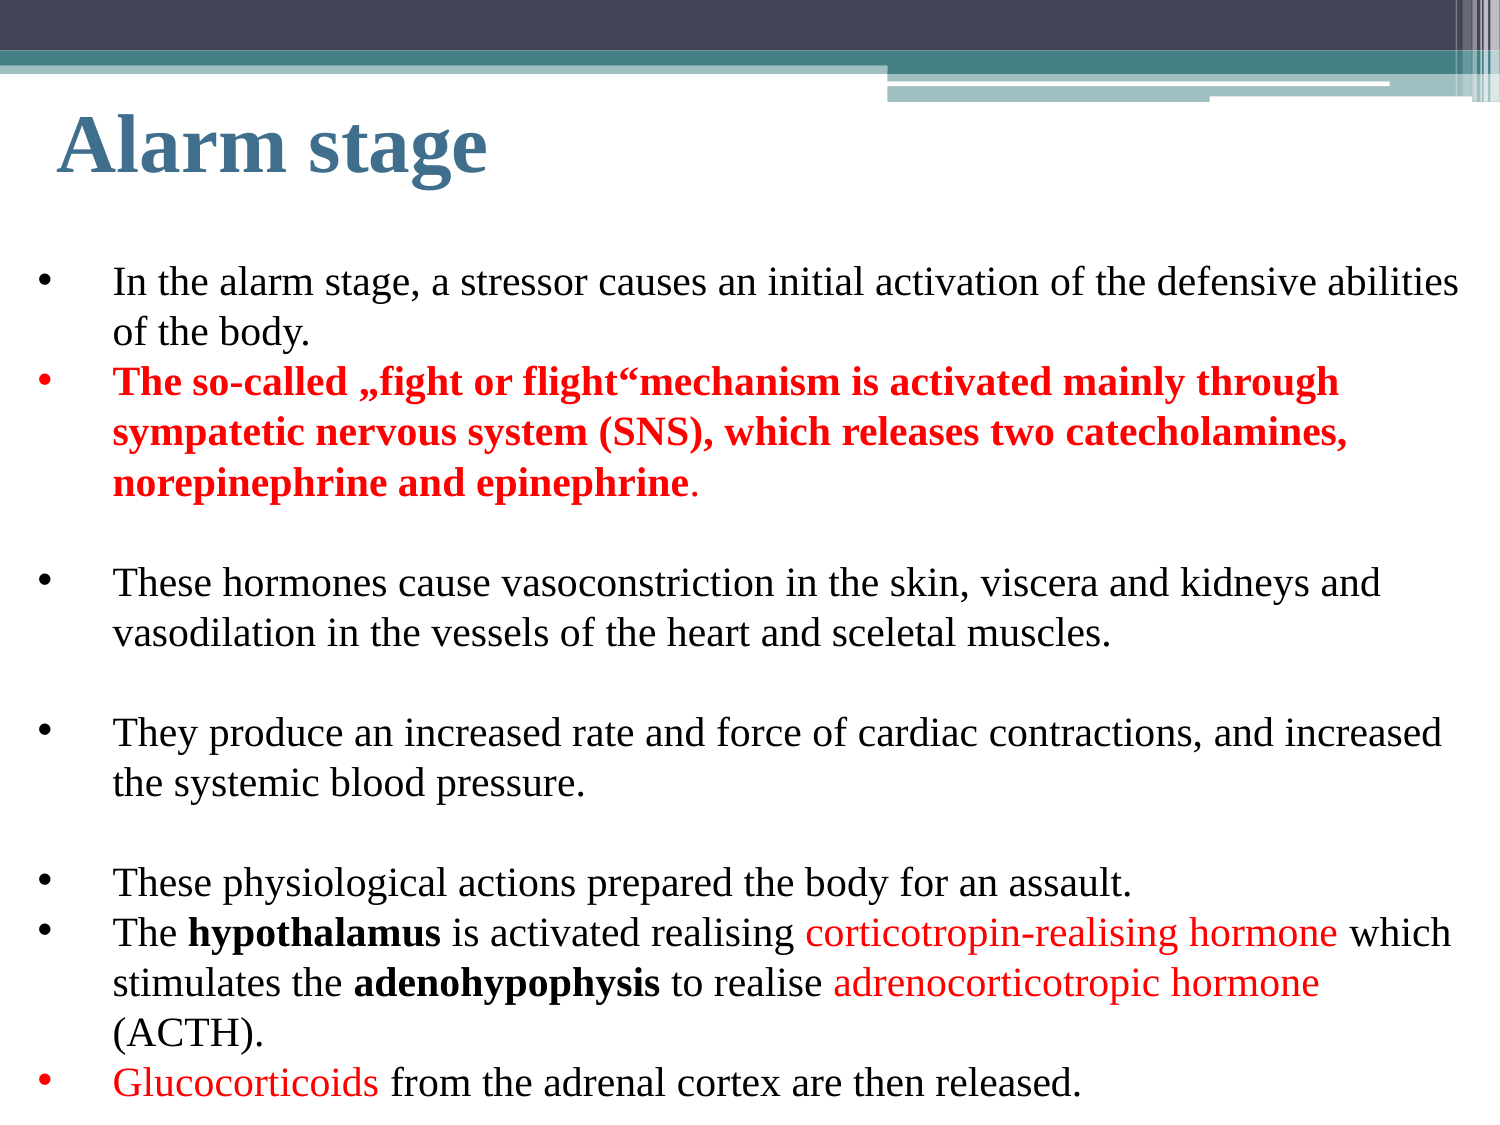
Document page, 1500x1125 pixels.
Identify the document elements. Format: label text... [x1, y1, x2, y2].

title Alarm stage [56, 88, 1444, 194]
list In the alarm stage, a stressor causes an initial activation of the defensive abilities of the body. The so-called „fight or flight“mechanism is activated mainly through sympatetic nervous system (SNS), which releases two catecholamines, norepinephrine and epinephrine. These hormones cause vasoconstriction in the skin, viscera and kidneys and vasodilation in the vessels of the heart and sceletal muscles. They produce an increased rate and force of cardiac contractions, and increased the systemic blood pressure. These physiological actions prepared the body for an assault. The hypothalamus is activated realising corticotropin-realising hormone which stimulates the adenohypophysis to realise adrenocorticotropic hormone (ACTH). Glucocorticoids from the adrenal cortex are then released. [37, 254, 1462, 1113]
